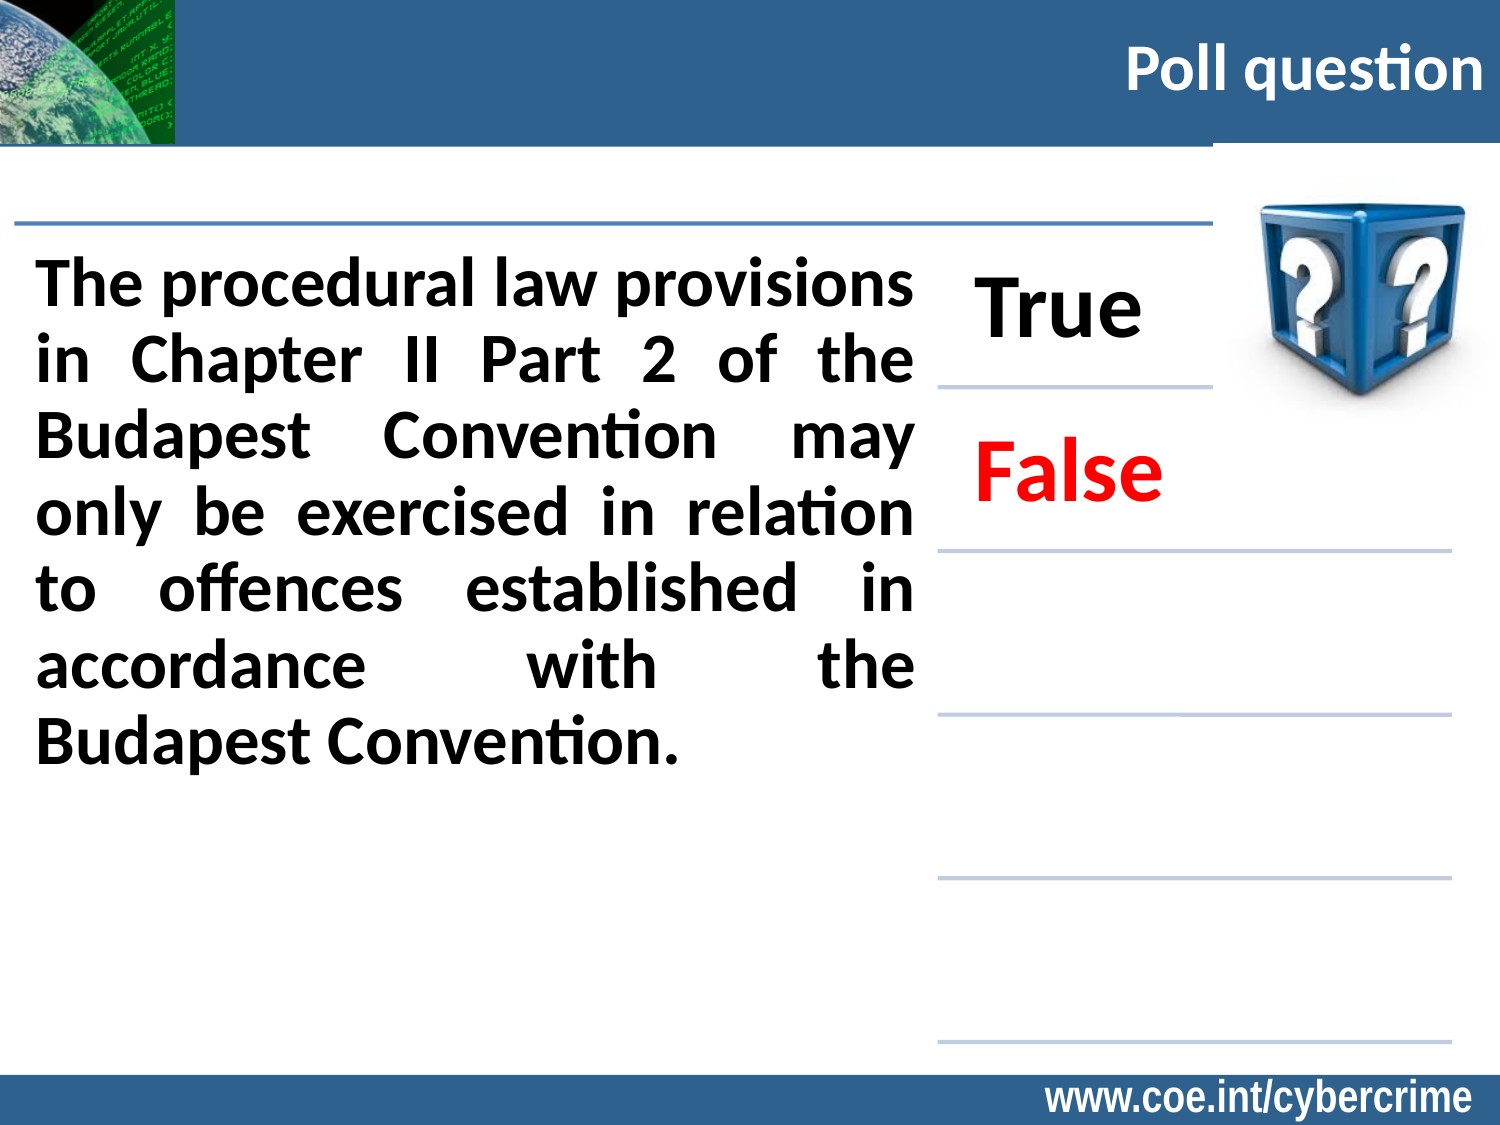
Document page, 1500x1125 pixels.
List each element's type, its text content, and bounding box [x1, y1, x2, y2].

text_box Poll question [177, 0, 1500, 149]
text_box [14, 222, 1454, 1053]
picture [0, 0, 175, 144]
picture [1212, 142, 1500, 434]
text_box www.coe.int/cybercrime [1030, 1059, 1500, 1125]
text_box [0, 1073, 1030, 1125]
